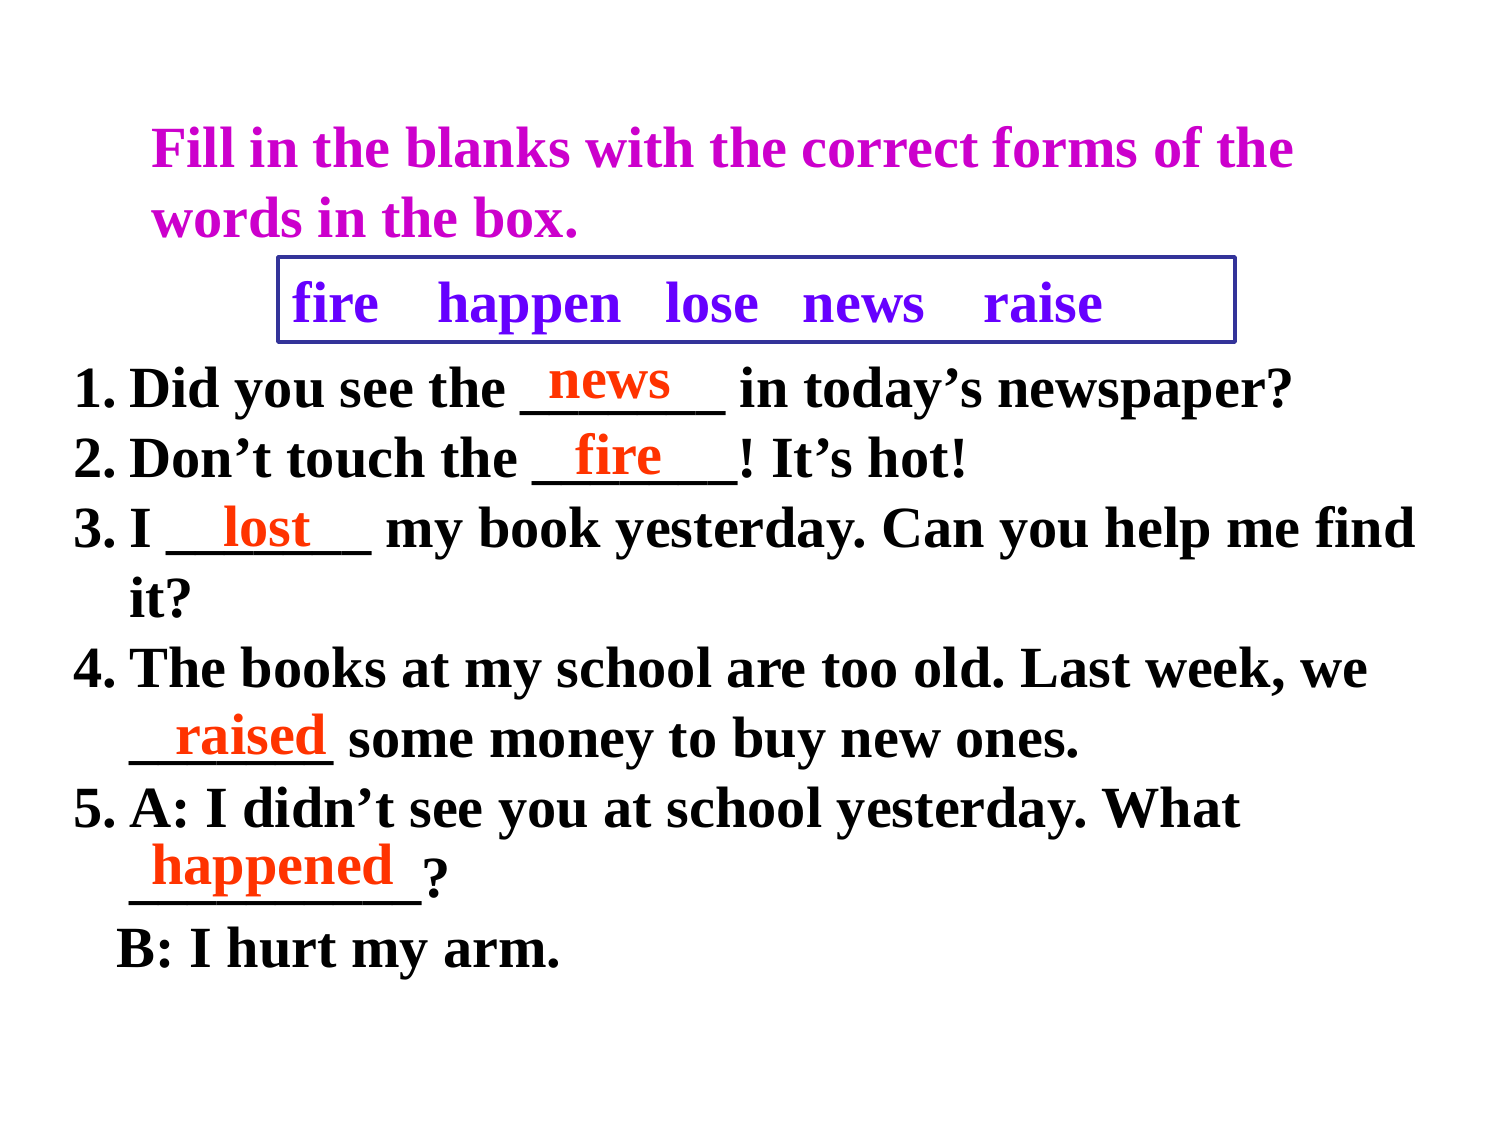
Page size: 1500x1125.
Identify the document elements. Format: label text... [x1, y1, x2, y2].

text_box happened [136, 818, 410, 904]
text_box raised [160, 688, 343, 774]
text_box Fill in the blanks with the correct forms of the words in the box. [136, 102, 1318, 257]
text_box lost [208, 481, 327, 566]
text_box fire happen lose news raise [276, 255, 1237, 342]
text_box news [533, 332, 702, 418]
text_box Did you see the _______ in today’s newspaper? Don’t touch the _______! It’s hot! I _______ my book yesterday. Can you help me find it? The books at my school are too old. Last week, we _______ some money to buy new ones. A: I didn’t see you at school yesterday. What __________? B: I hurt my arm. [58, 342, 1459, 987]
text_box fire [561, 418, 678, 494]
